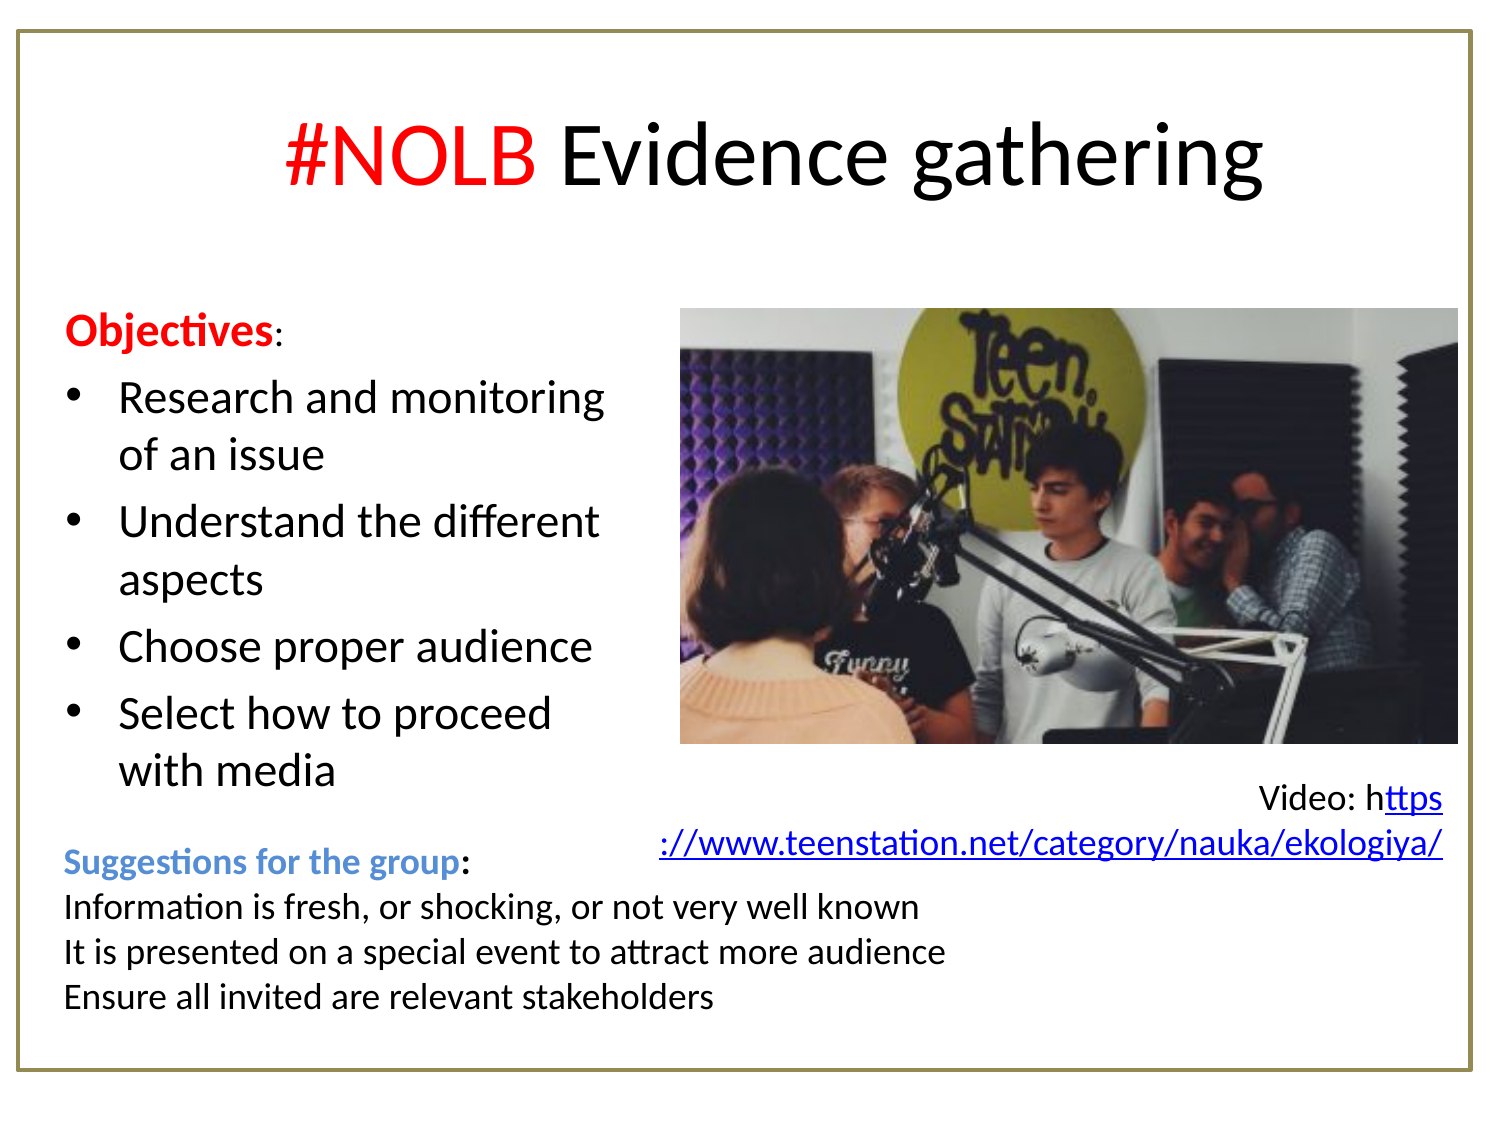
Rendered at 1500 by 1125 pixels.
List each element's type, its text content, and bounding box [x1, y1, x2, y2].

text_box Video: https://www.teenstation.net/category/nauka/ekologiya/ [561, 765, 1458, 870]
picture [679, 307, 1458, 744]
list Objectives: Research and monitoring of an issue Understand the different aspects Choose proper audience Select how to proceed with media [50, 291, 664, 811]
text_box [16, 29, 1473, 1072]
text_box #NOLB Evidence gathering [99, 54, 1450, 243]
text_box Suggestions for the group: Information is fresh, or shocking, or not very well known It is presented on a special event to attract more audience Ensure all invited are relevant stakeholders [48, 829, 1440, 1025]
